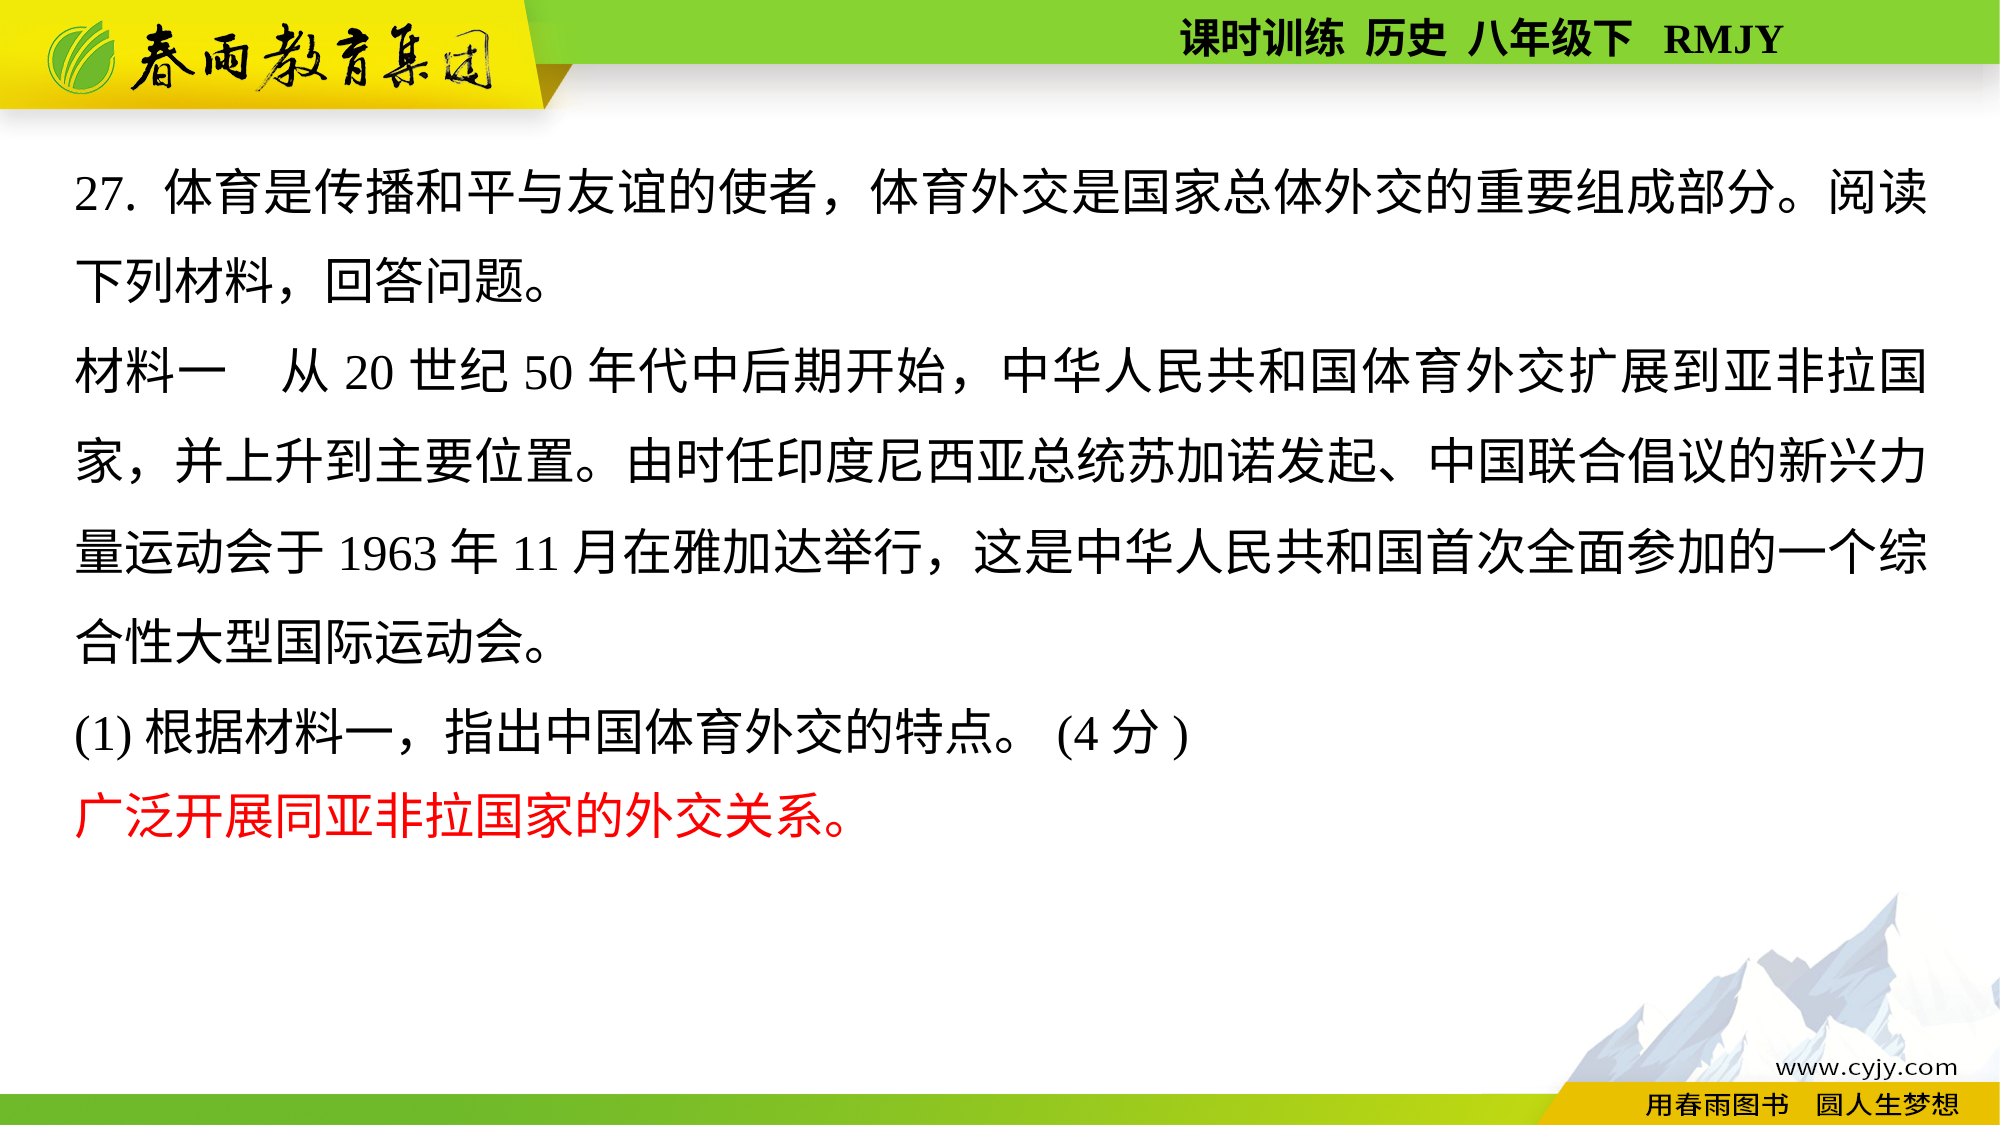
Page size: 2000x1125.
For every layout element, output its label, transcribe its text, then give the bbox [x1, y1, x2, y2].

text_box 广泛开展同亚非拉国家的外交关系。 [59, 746, 1944, 852]
picture [0, 0, 2000, 1125]
list 27. 体育是传播和平与友谊的使者，体育外交是国家总体外交的重要组成部分。阅读下列材料，回答问题。 材料一 从20世纪50年代中后期开始，中华人民共和国体育外交扩展到亚非拉国家，并上升到主要位置。由时任印度尼西亚总统苏加诺发起、中国联合倡议的新兴力量运动会于1963年11月在雅加达举行，这是中华人民共和国首次全面参加的一个综合性大型国际运动会。 (1)根据材料一，指出中国体育外交的特点。(4分) [59, 122, 1944, 746]
